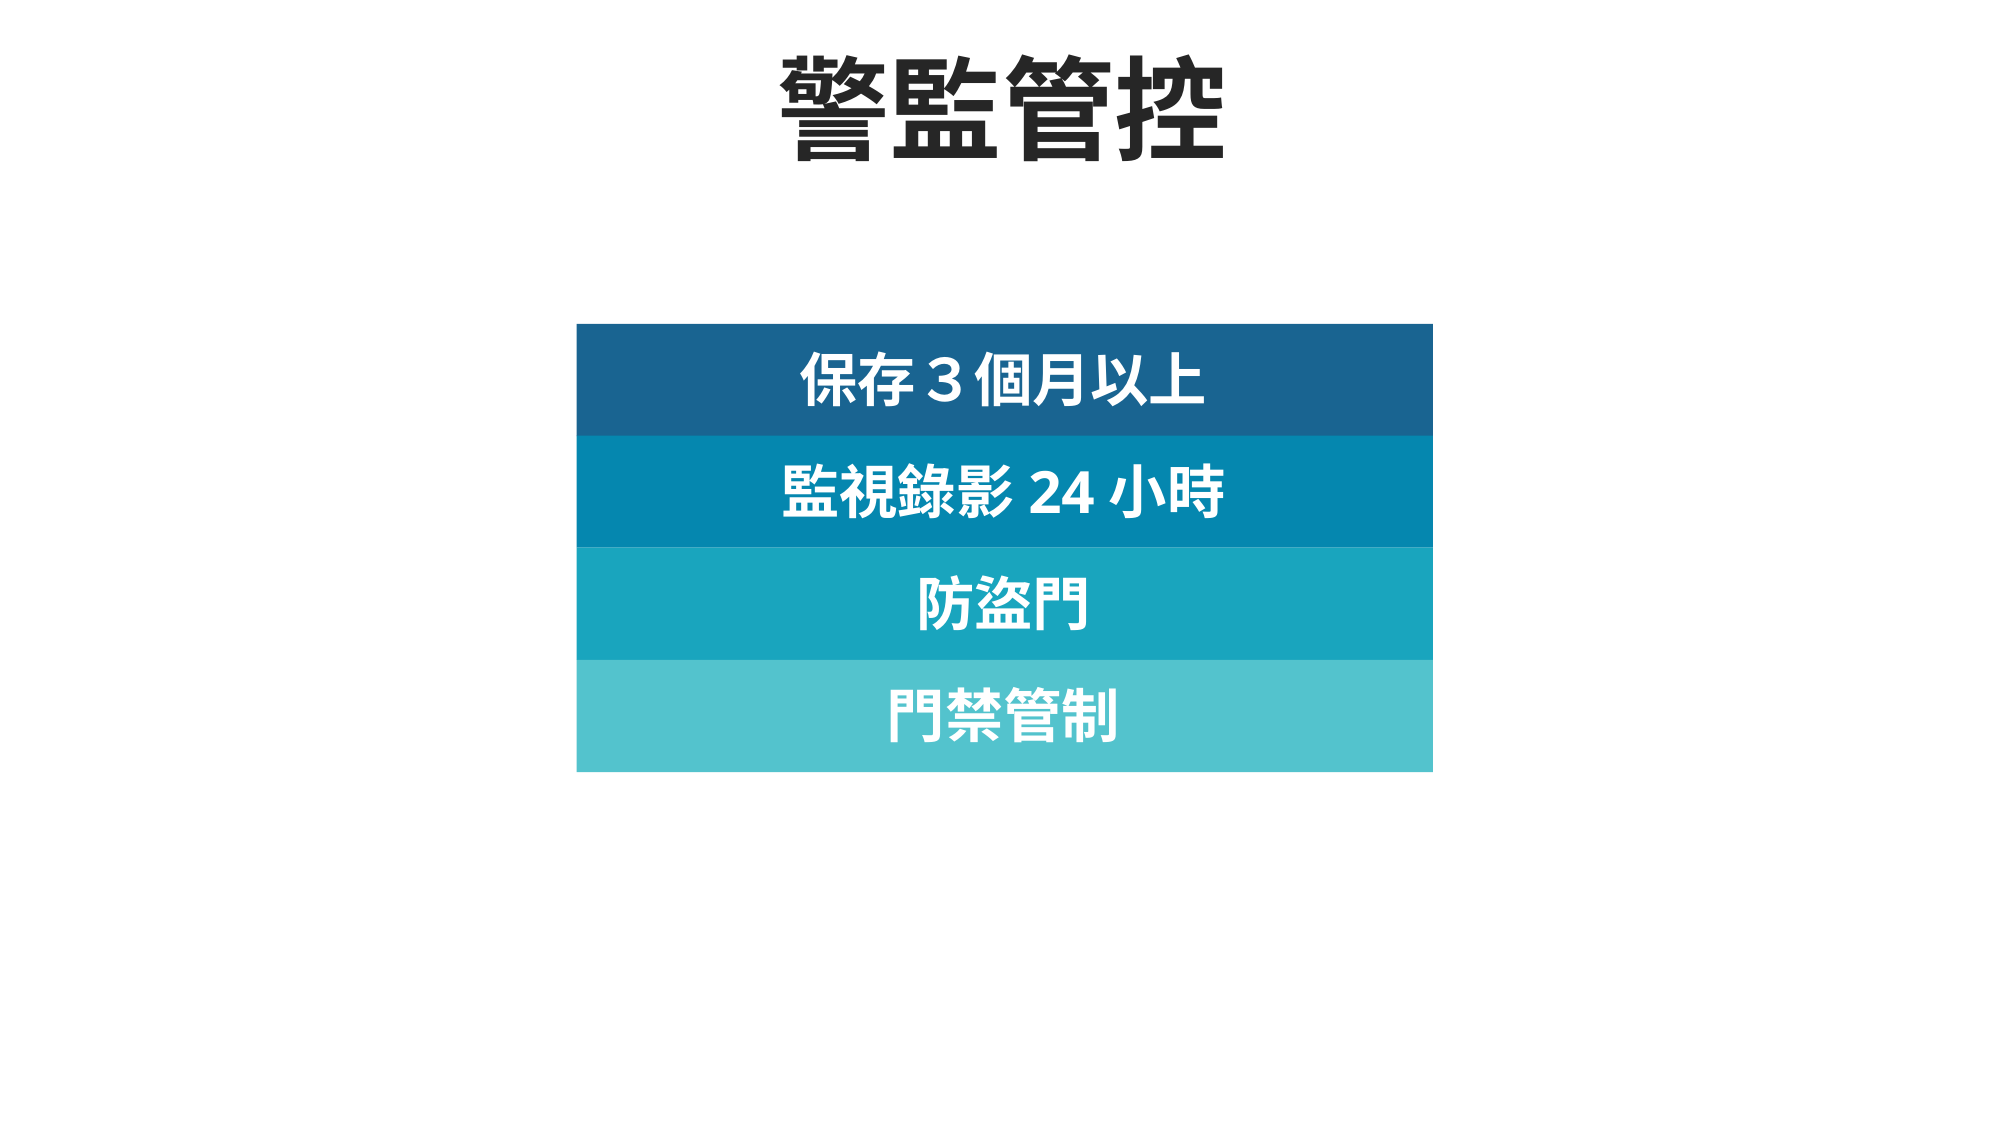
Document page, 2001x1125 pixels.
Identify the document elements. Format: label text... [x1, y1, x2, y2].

list 警監管控 [53, 55, 1952, 175]
text_box 門禁管制 [595, 672, 1412, 757]
text_box [576, 659, 1434, 773]
text_box [576, 323, 1434, 434]
text_box 保存３個月以上 [595, 335, 1412, 421]
text_box [576, 434, 1434, 547]
text_box 監視錄影24小時 [595, 448, 1412, 533]
text_box 防盜門 [595, 559, 1412, 645]
text_box [576, 547, 1434, 659]
